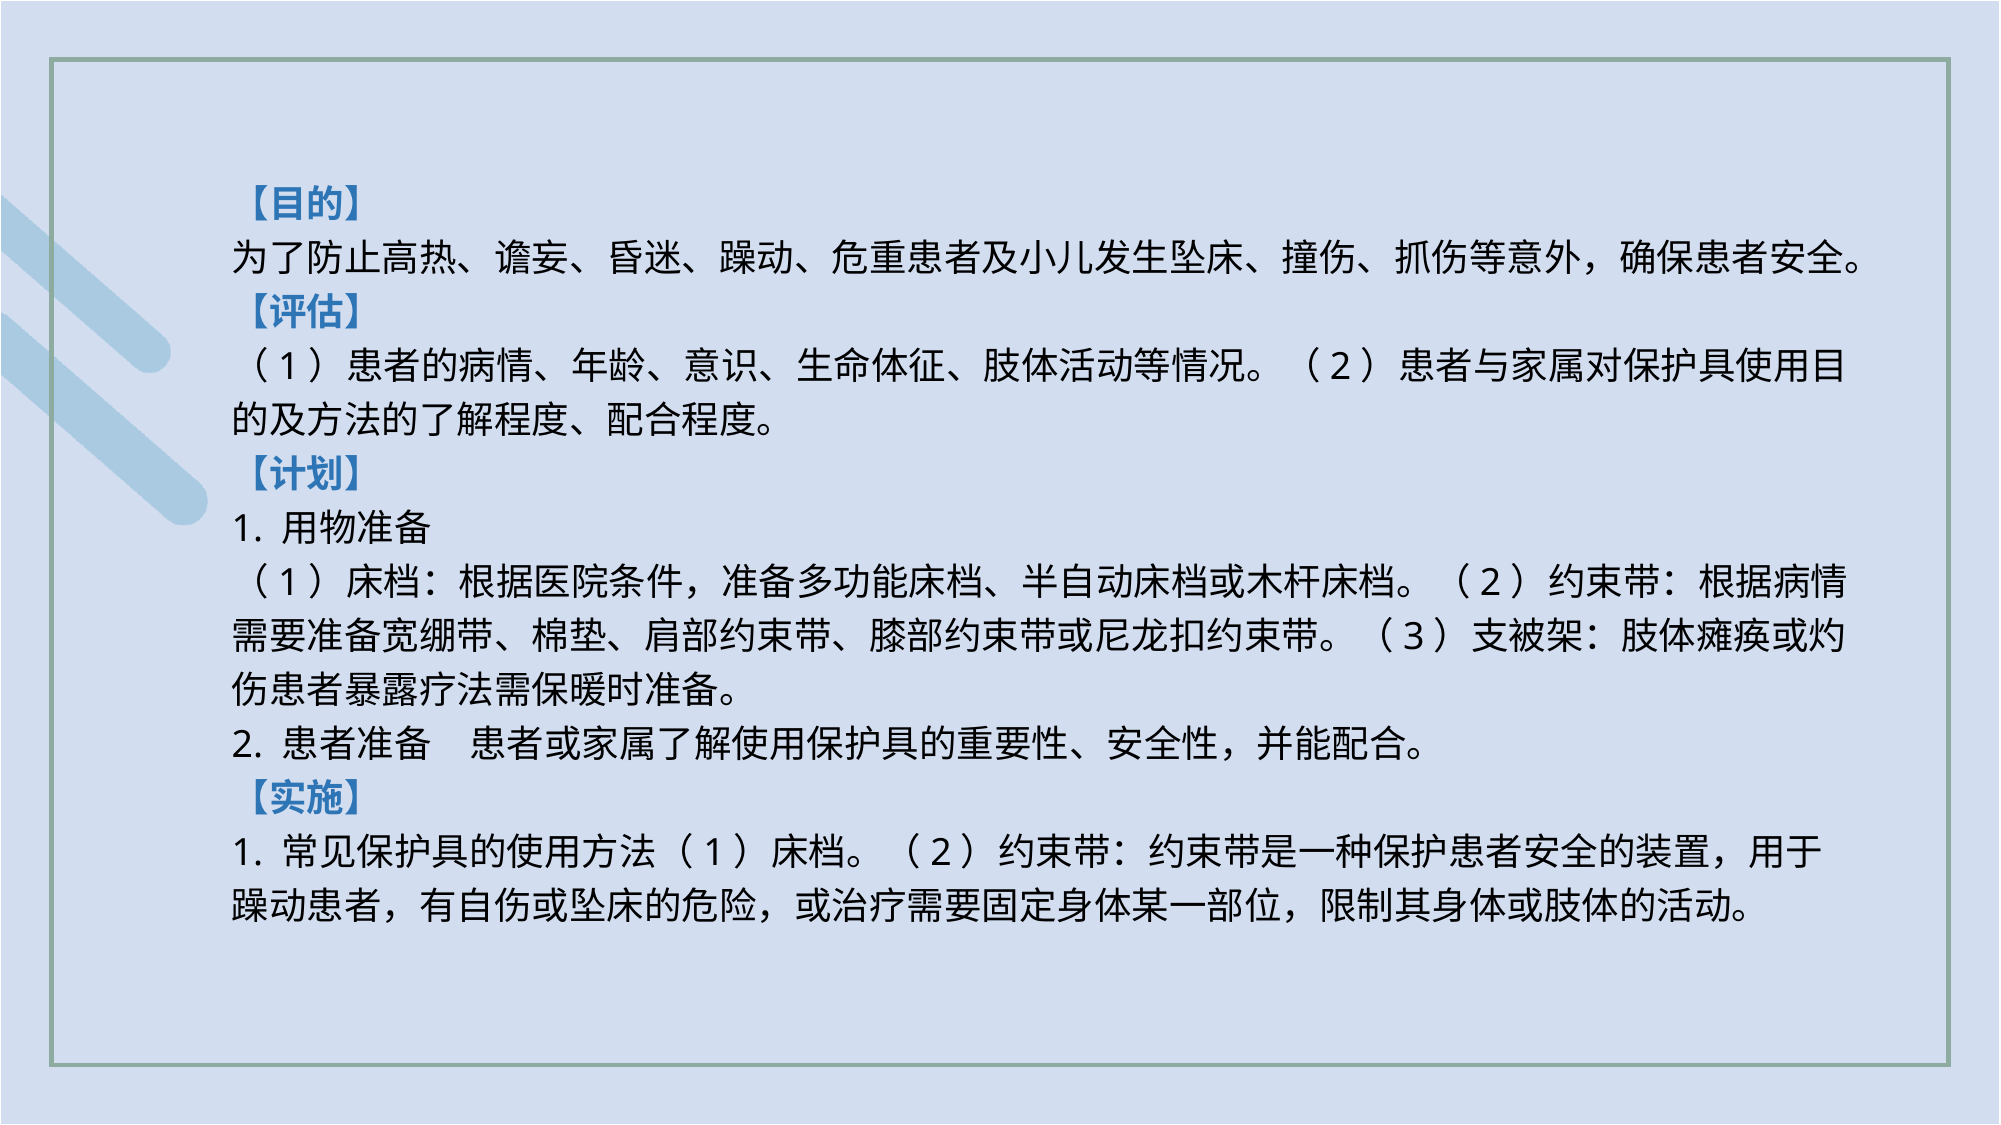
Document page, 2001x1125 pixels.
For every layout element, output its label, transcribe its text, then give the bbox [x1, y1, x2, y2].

text_box 【目的】 为了防止高热、谵妄、昏迷、躁动、危重患者及小儿发生坠床、撞伤、抓伤等意外，确保患者安全。 【评估】 （1）患者的病情、年龄、意识、生命体征、肢体活动等情况。（2）患者与家属对保护具使用目的及方法的了解程度、配合程度。 【计划】 1. 用物准备 （1）床档：根据医院条件，准备多功能床档、半自动床档或木杆床档。（2）约束带：根据病情需要准备宽绷带、棉垫、肩部约束带、膝部约束带或尼龙扣约束带。（3）支被架：肢体瘫痪或灼伤患者暴露疗法需保暖时准备。 2. 患者准备 患者或家属了解使用保护具的重要性、安全性，并能配合。 【实施】 1. 常见保护具的使用方法（1）床档。（2）约束带：约束带是一种保护患者安全的装置，用于躁动患者，有自伤或坠床的危险，或治疗需要固定身体某一部位，限制其身体或肢体的活动。 [216, 163, 1868, 934]
